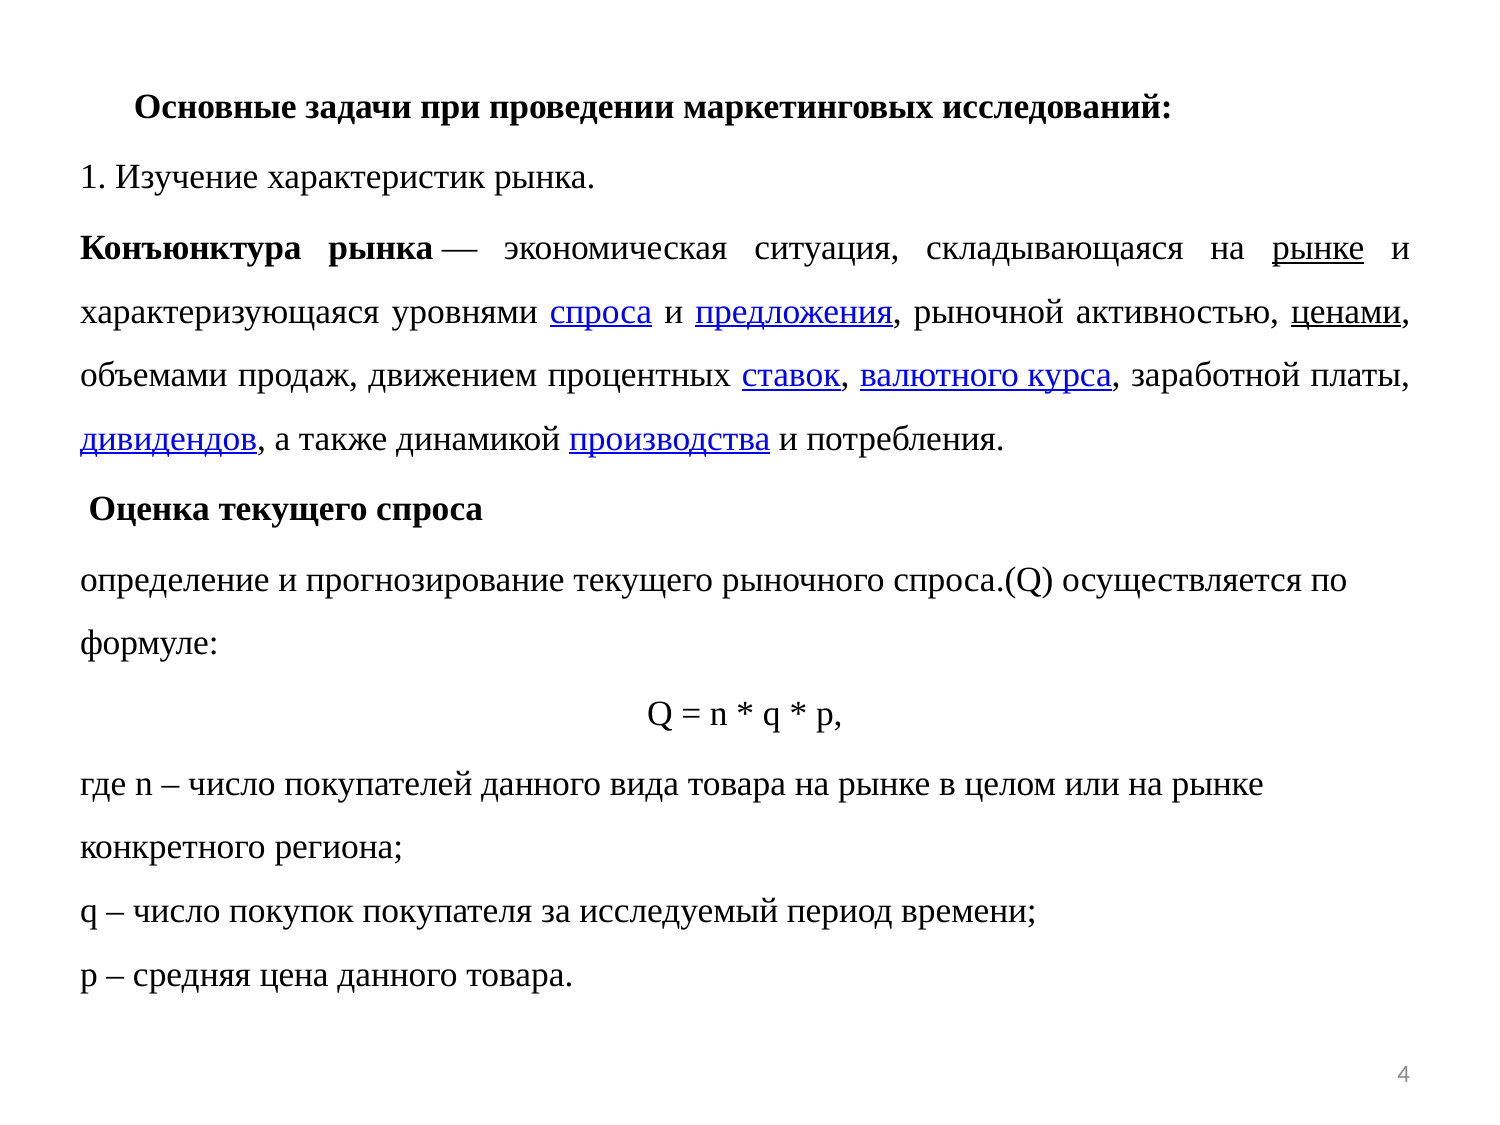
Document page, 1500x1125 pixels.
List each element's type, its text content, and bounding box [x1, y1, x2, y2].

list Основные задачи при проведении маркетинговых исследований: 1. Изучение характеристик рынка. Конъюнктура рынка — экономическая ситуация, складывающаяся на рынке и характеризующаяся уровнями спроса и предложения, рыночной активностью, ценами, объемами продаж, движением процентных ставок, валютного курса, заработной платы, дивидендов, а также динамикой производства и потребления. Оценка текущего спроса определение и прогнозирование текущего рыночного спроса.(Q) осуществляется по формуле: Q = n * q * p, где n – число покупателей данного вида товара на рынке в целом или на рынке конкретного региона; q – число покупок покупателя за исследуемый период времени; p – средняя цена данного товара. [64, 54, 1425, 1005]
slide_number 4 [1074, 1042, 1425, 1103]
